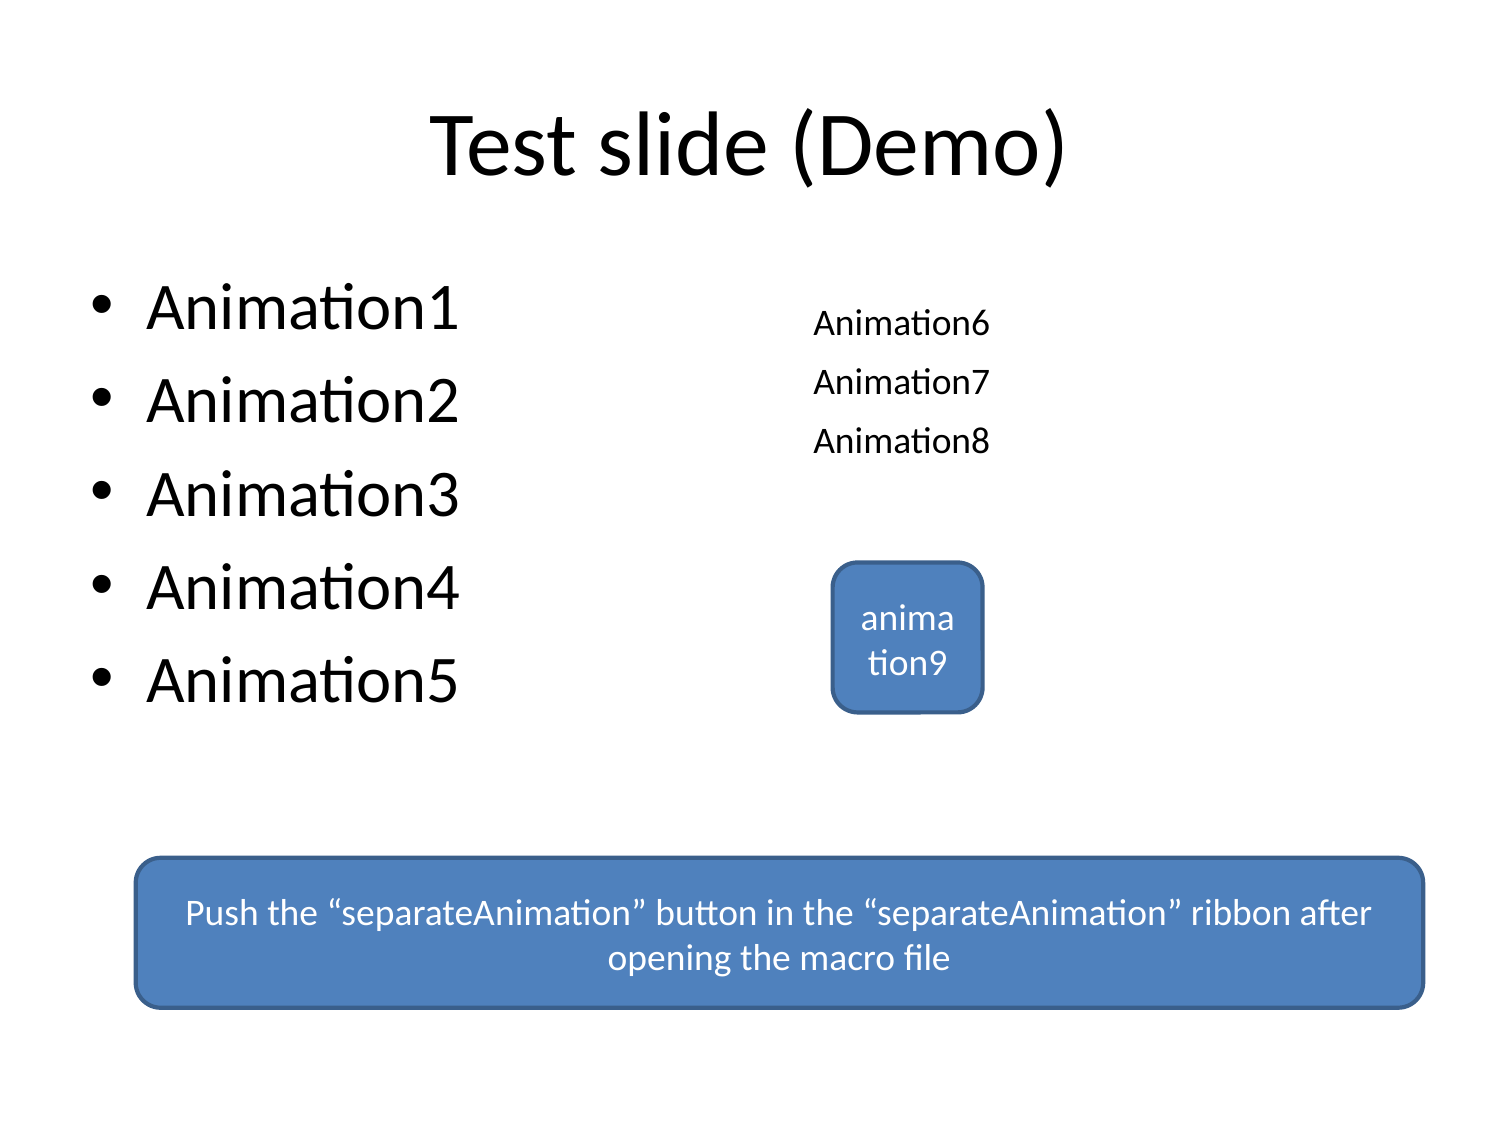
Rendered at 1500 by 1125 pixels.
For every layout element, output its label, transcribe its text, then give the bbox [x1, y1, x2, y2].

text_box Animation6 [798, 290, 1006, 349]
text_box Push the “separateAnimation” button in the “separateAnimation” ribbon after opening the macro file [133, 855, 1426, 1010]
text_box animation9 [830, 560, 985, 715]
list Animation1 Animation2 Animation3 Animation4 Animation5 [75, 255, 1425, 998]
title Test slide (Demo) [75, 45, 1425, 233]
text_box Animation7 [798, 349, 1006, 408]
text_box Animation8 [798, 408, 1006, 469]
